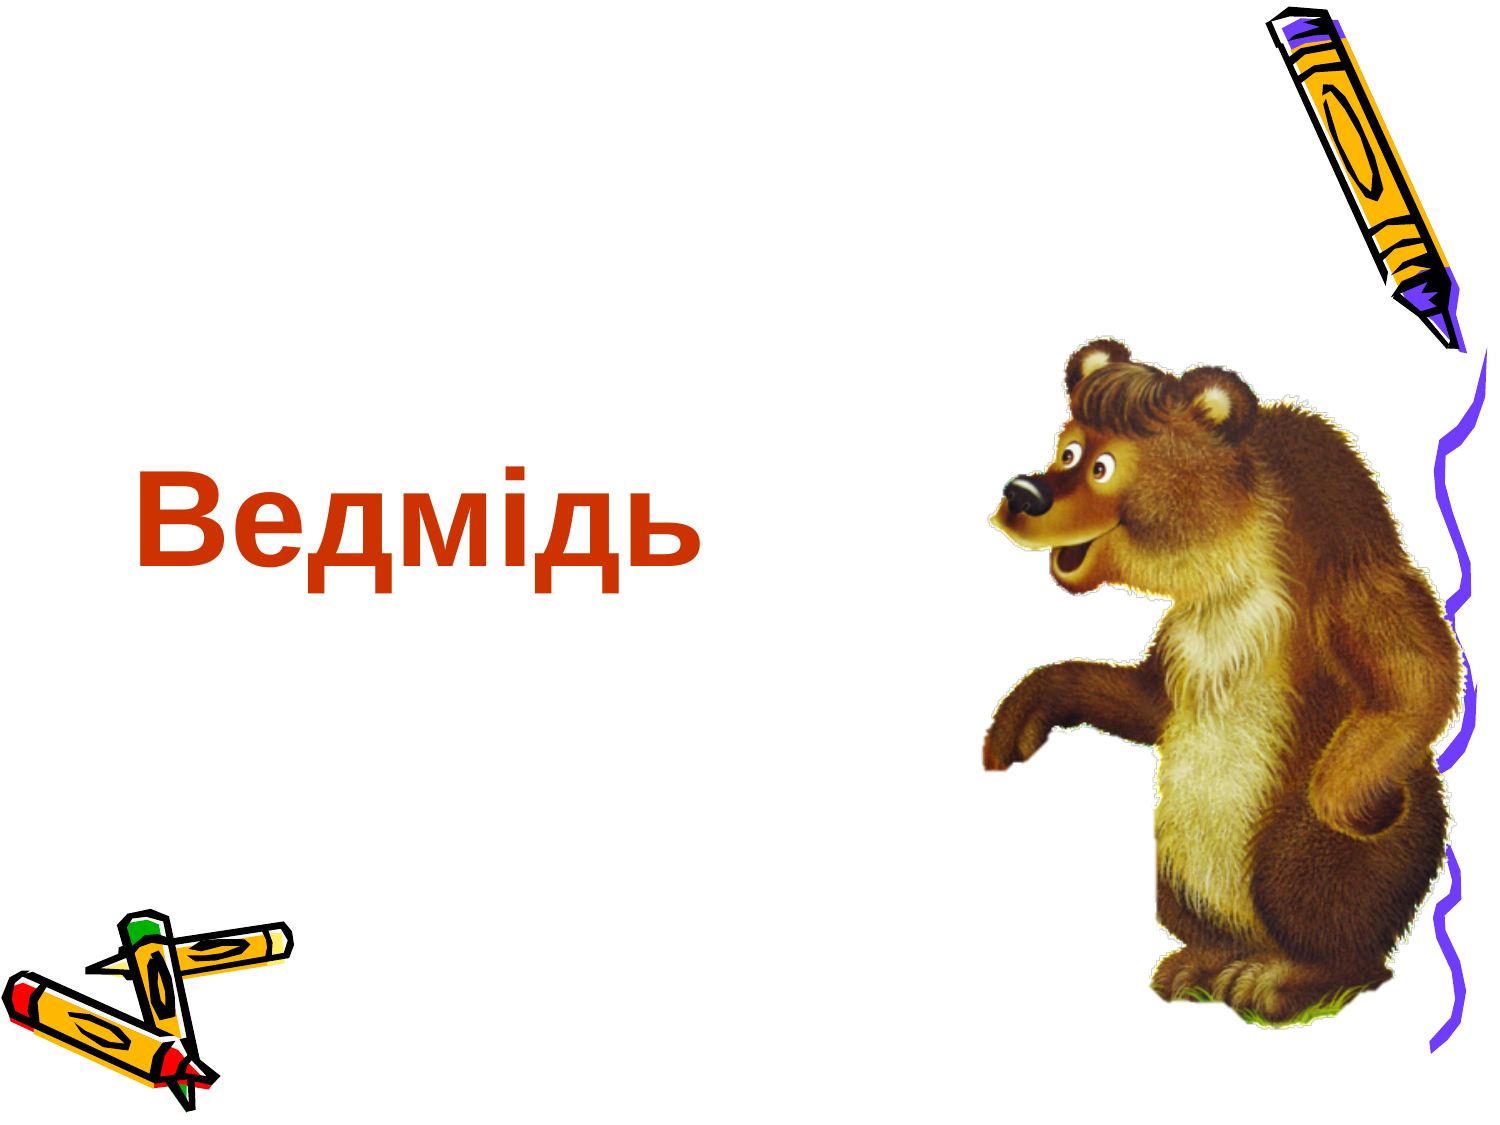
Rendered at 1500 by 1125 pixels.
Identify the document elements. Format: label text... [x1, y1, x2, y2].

picture [855, 327, 1475, 1051]
text_box Ведмідь [117, 421, 845, 602]
